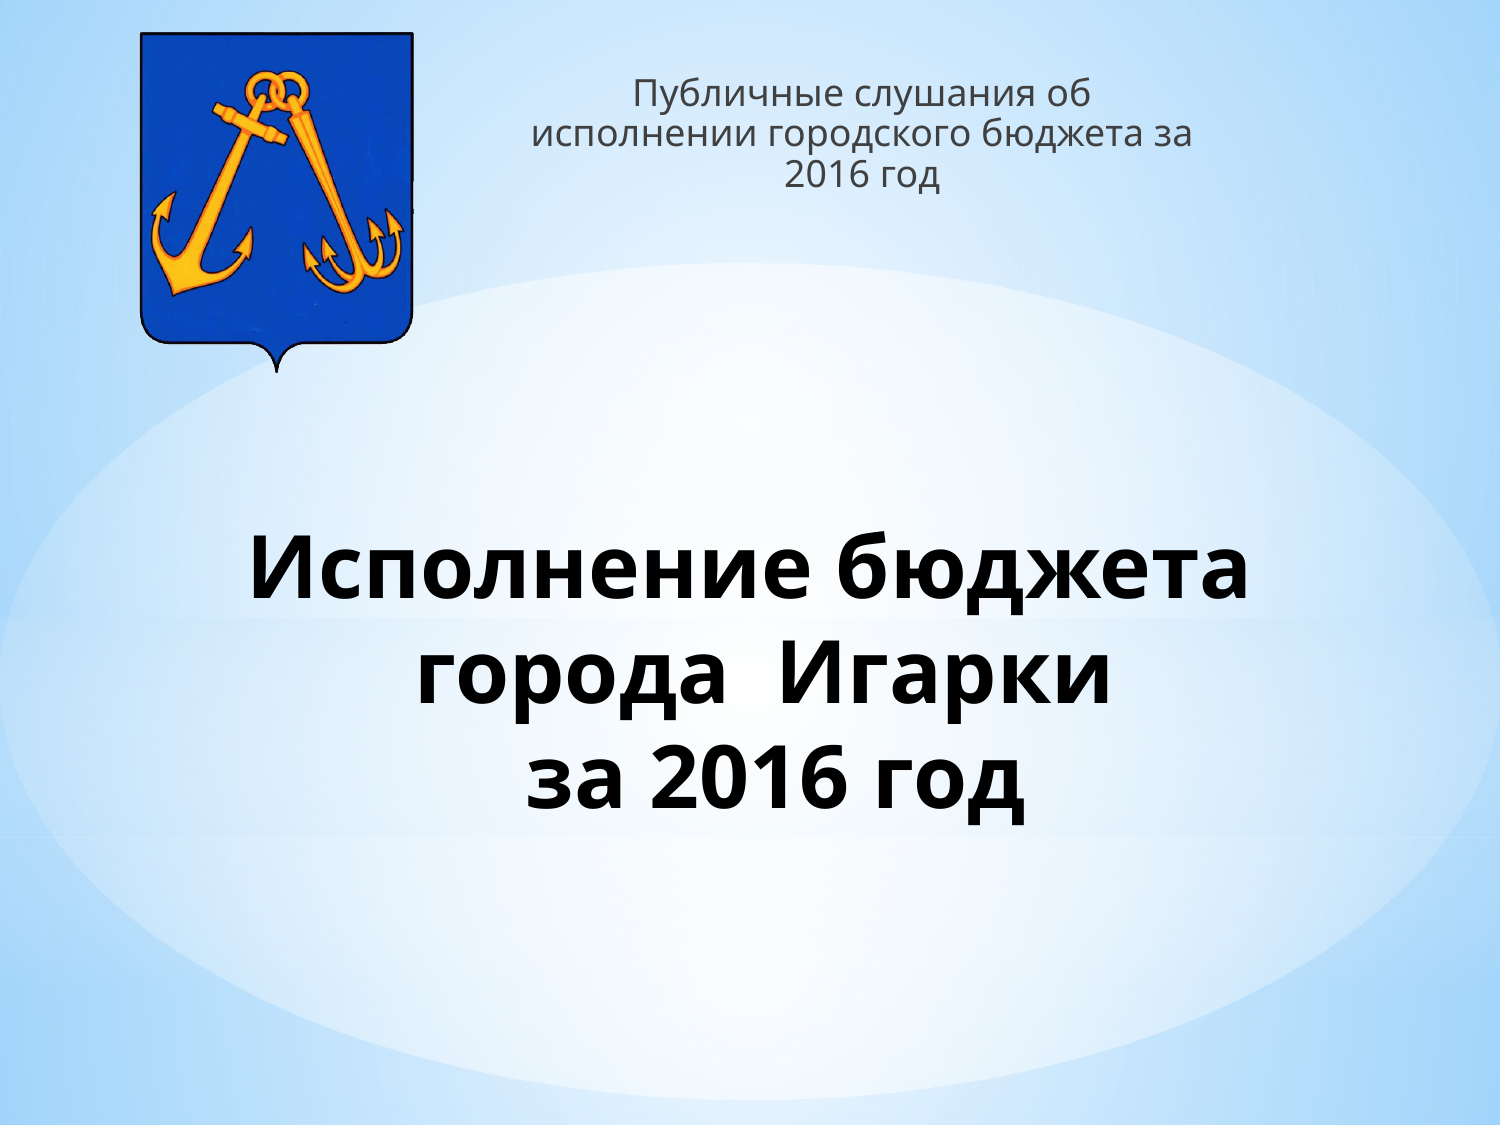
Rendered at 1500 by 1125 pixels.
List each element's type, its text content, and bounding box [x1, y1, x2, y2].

picture [135, 30, 419, 374]
subtitle Публичные слушания об исполнении городского бюджета за 2016 год [513, 66, 1211, 355]
title Исполнение бюджета города Игарки за 2016 год [112, 527, 1388, 835]
